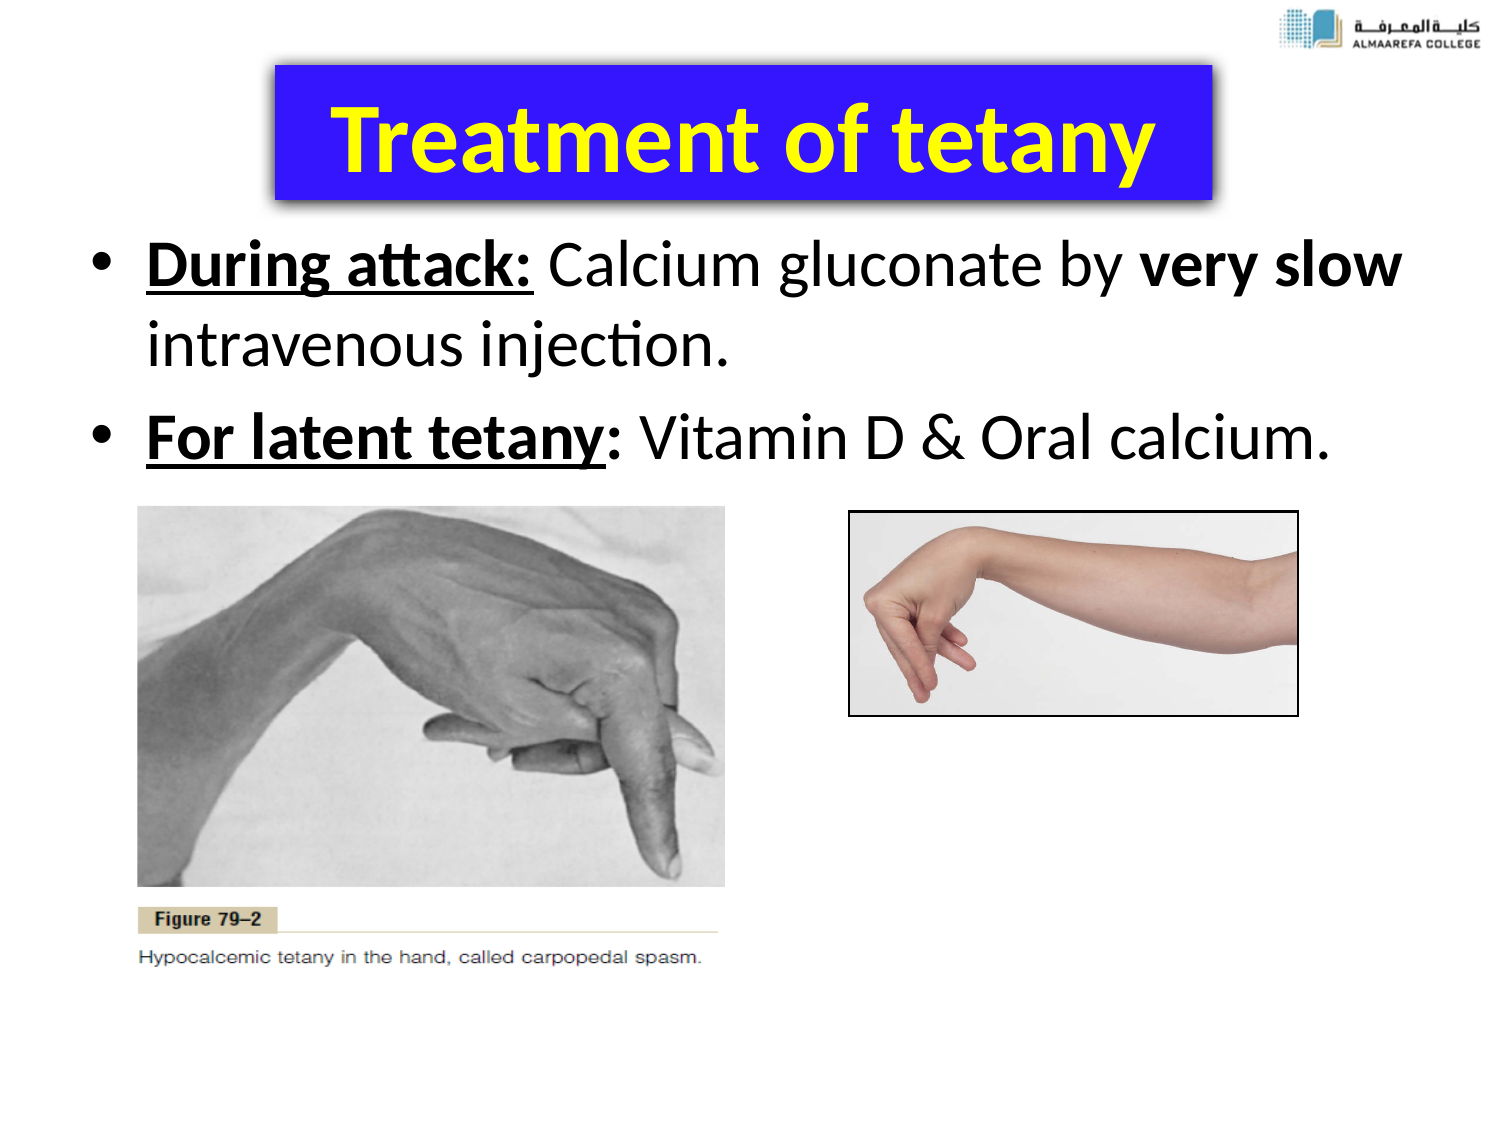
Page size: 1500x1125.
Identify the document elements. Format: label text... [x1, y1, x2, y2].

list During attack: Calcium gluconate by very slow intravenous injection. For latent tetany: Vitamin D & Oral calcium. [75, 212, 1425, 1005]
picture [849, 512, 1297, 716]
title Treatment of tetany [275, 65, 1213, 200]
picture [1275, 0, 1485, 65]
picture [137, 499, 726, 982]
